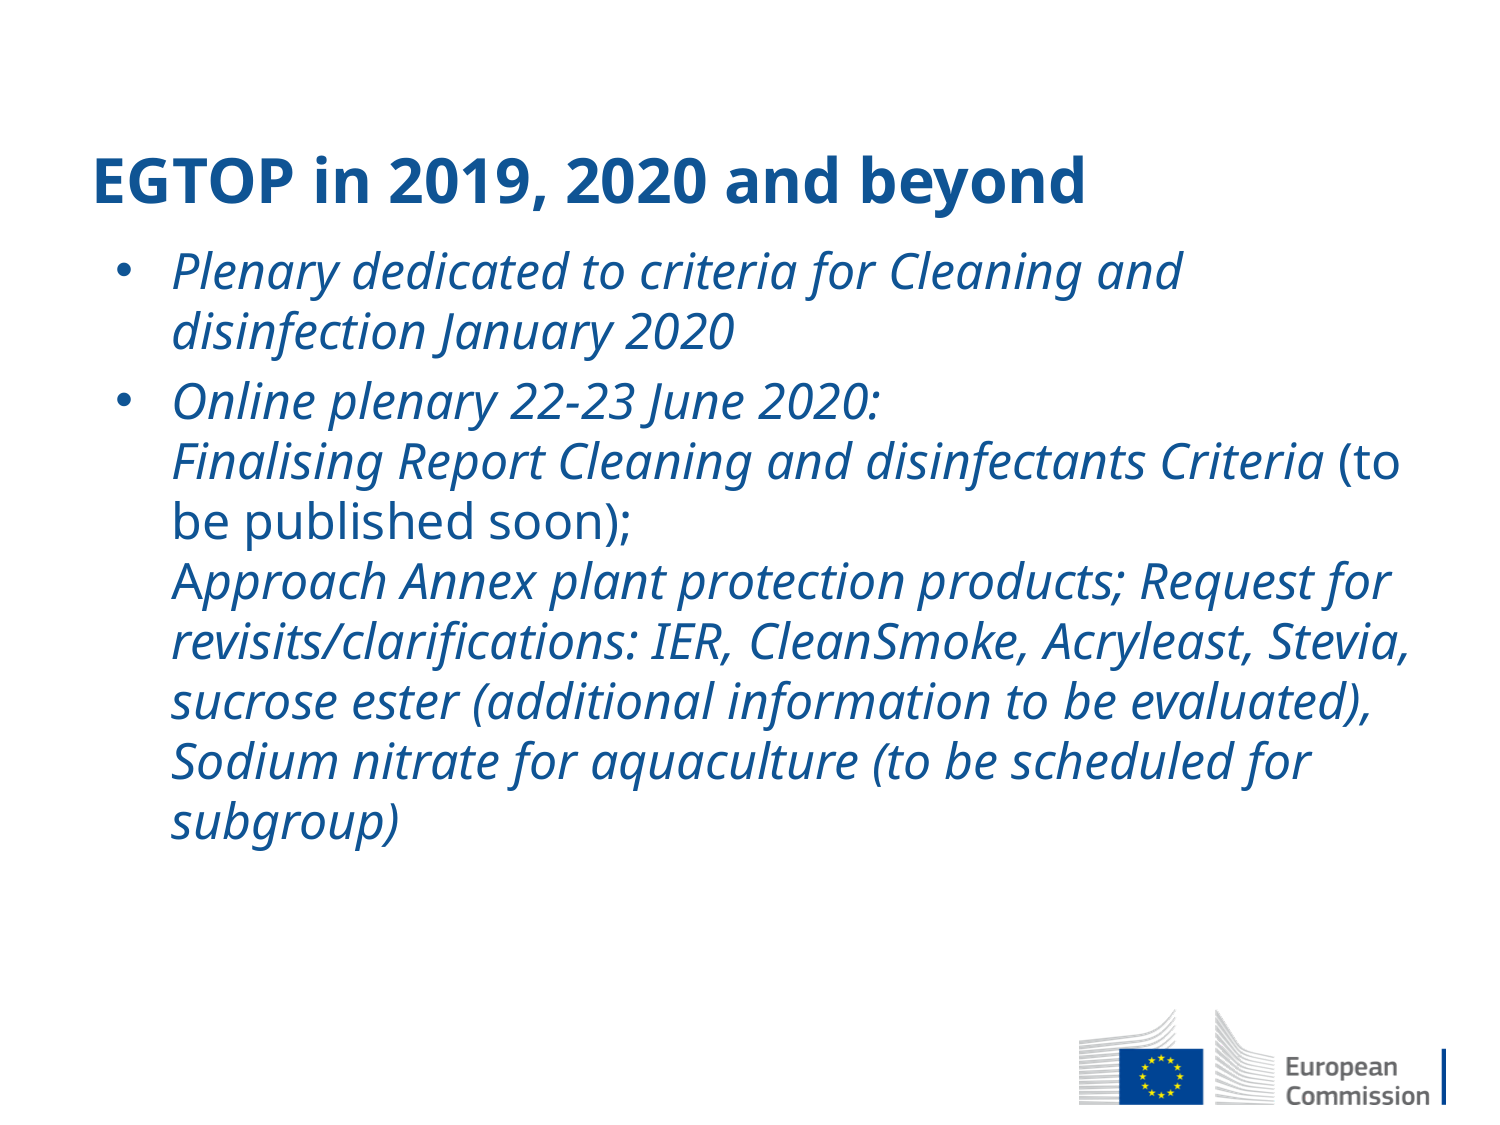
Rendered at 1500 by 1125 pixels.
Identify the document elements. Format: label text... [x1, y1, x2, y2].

picture [1078, 1018, 1447, 1106]
list Plenary dedicated to criteria for Cleaning and disinfection January 2020 Online plenary 22-23 June 2020: Finalising Report Cleaning and disinfectants Criteria (to be published soon); Approach Annex plant protection products; Request for revisits/clarifications: IER, CleanSmoke, Acryleast, Stevia, sucrose ester (additional information to be evaluated), Sodium nitrate for aquaculture (to be scheduled for subgroup) [100, 231, 1451, 1018]
title EGTOP in 2019, 2020 and beyond [76, 101, 1428, 256]
